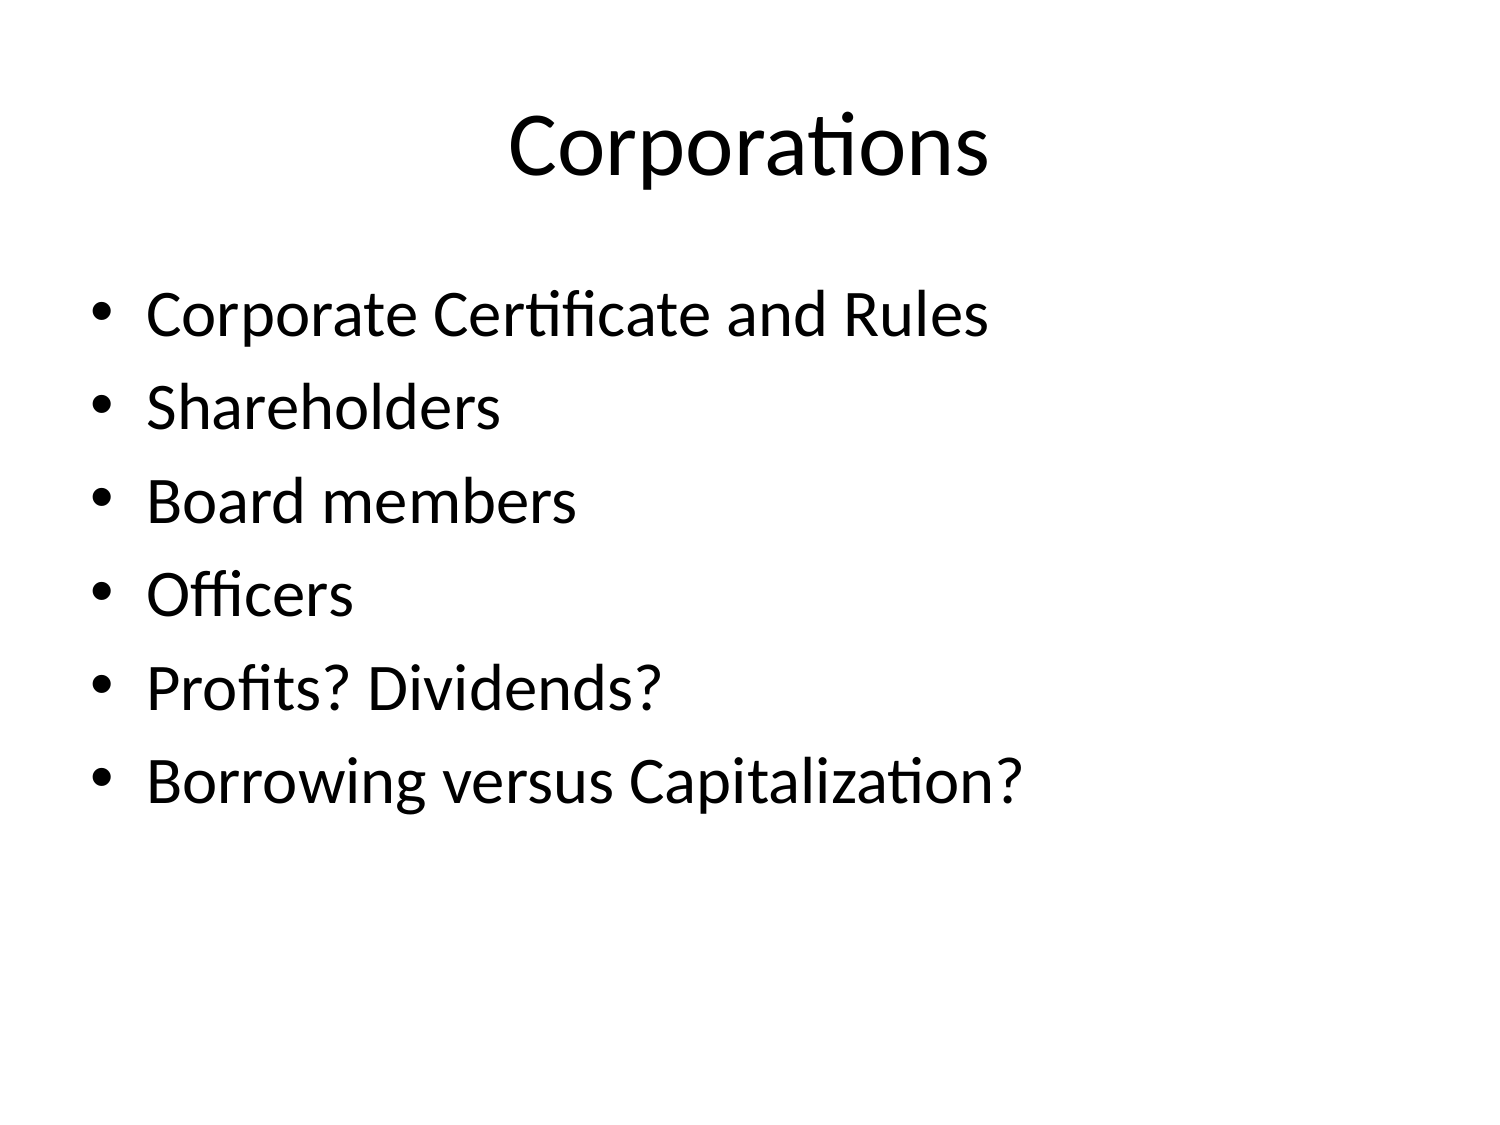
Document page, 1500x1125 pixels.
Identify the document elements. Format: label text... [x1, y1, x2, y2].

list Corporate Certificate and Rules Shareholders Board members Officers Profits? Dividends? Borrowing versus Capitalization? [75, 262, 1425, 1005]
title Corporations [75, 45, 1425, 233]
